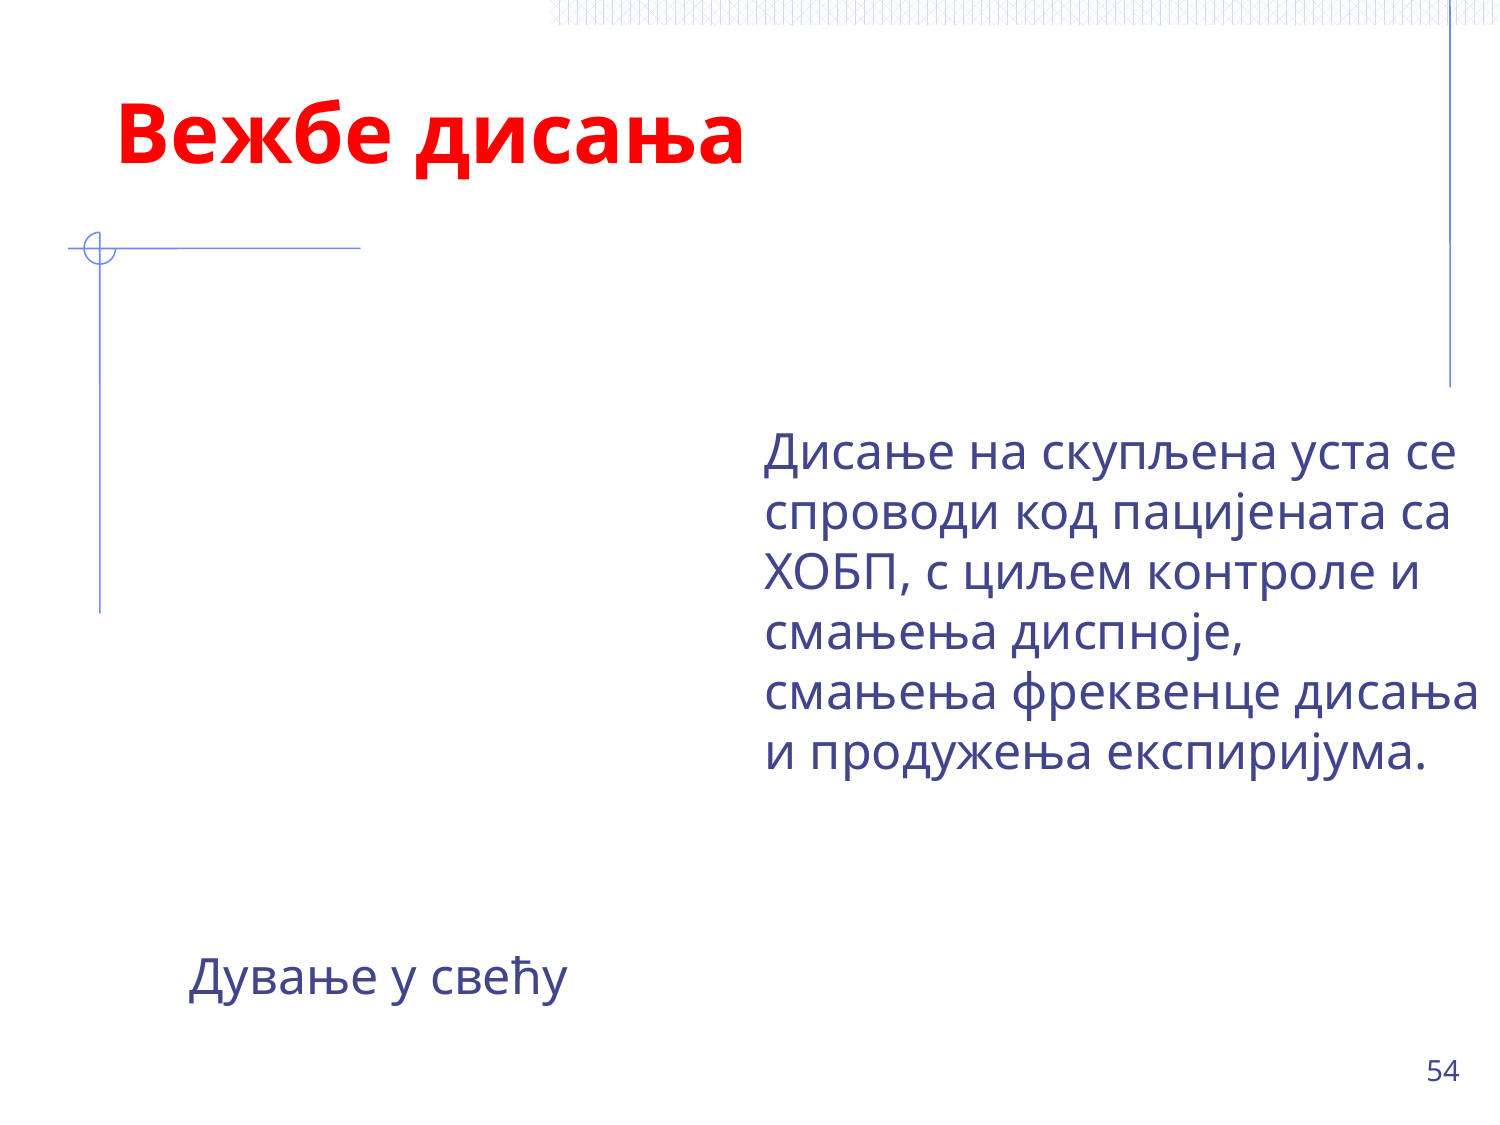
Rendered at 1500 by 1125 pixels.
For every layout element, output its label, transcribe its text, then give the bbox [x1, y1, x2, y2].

text_box Дисање на скупљена уста се спроводи код пацијената са ХОБП, с циљем контроле и смањења диспноје, смањења фреквенце дисања и продужења експиријума. [749, 412, 1500, 788]
text_box Дување у свећу [174, 937, 624, 1013]
title Вежбе дисања [99, 0, 1376, 188]
slide_number 54 [1162, 1025, 1475, 1100]
